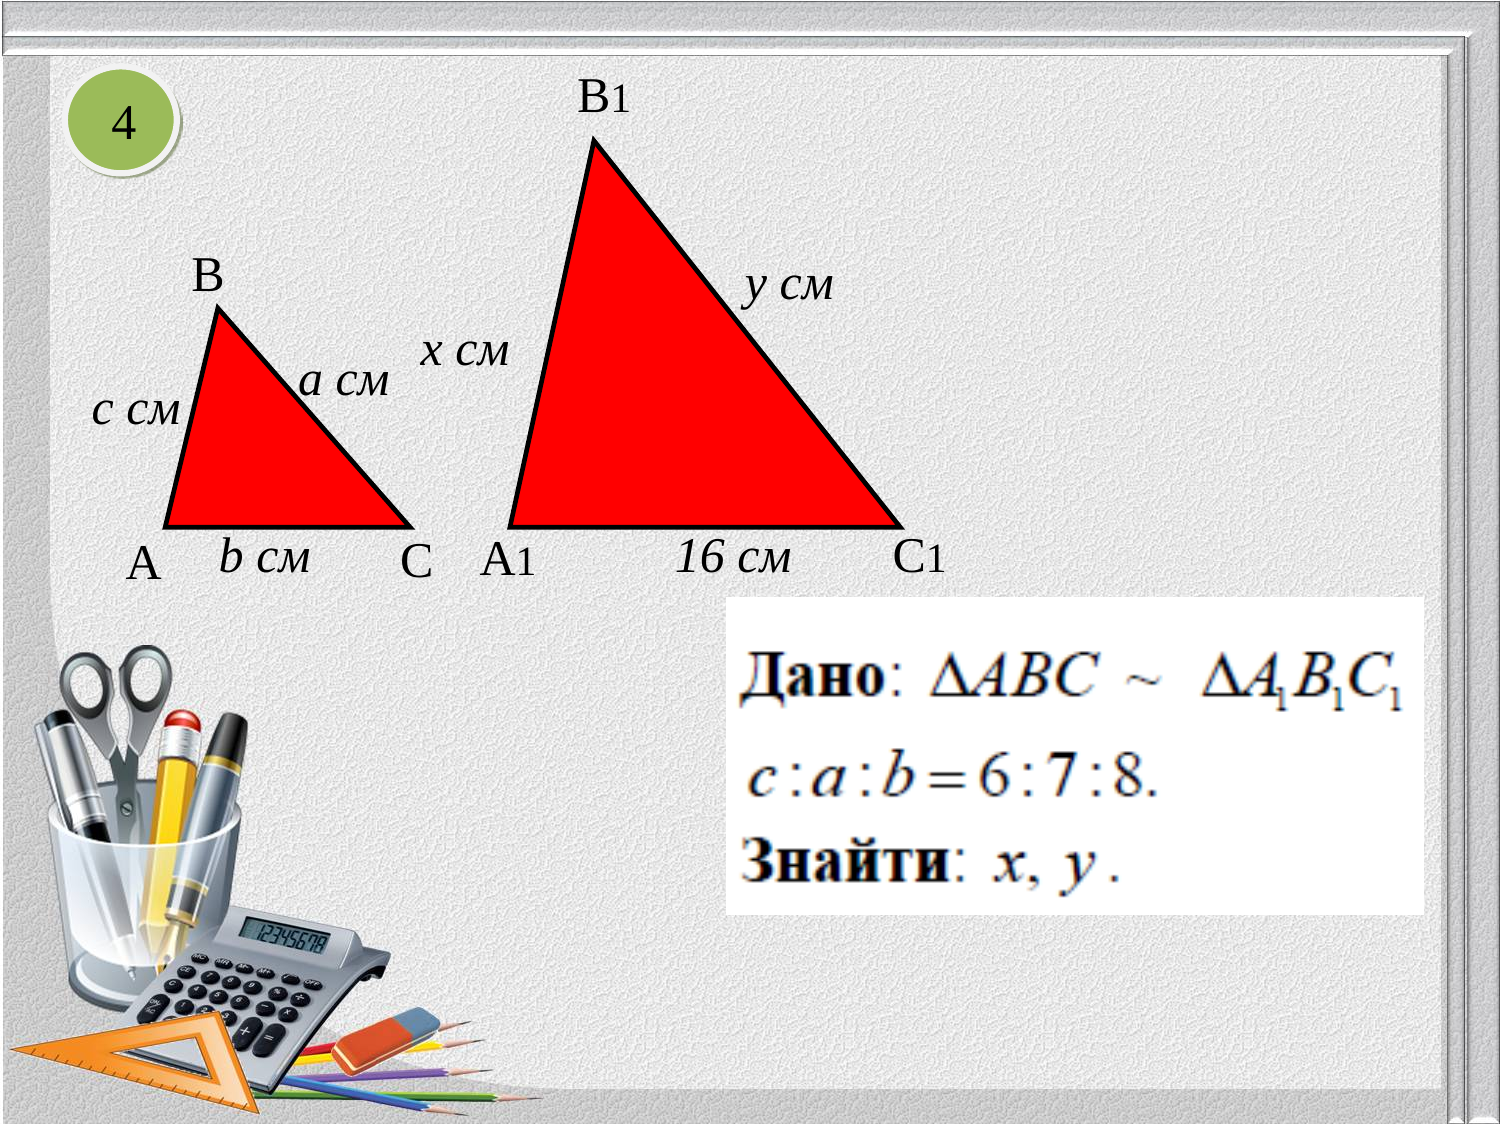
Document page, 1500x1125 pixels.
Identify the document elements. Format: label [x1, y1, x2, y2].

text_box [76, 54, 976, 609]
picture [0, 0, 1500, 1125]
text_box [64, 66, 71, 197]
